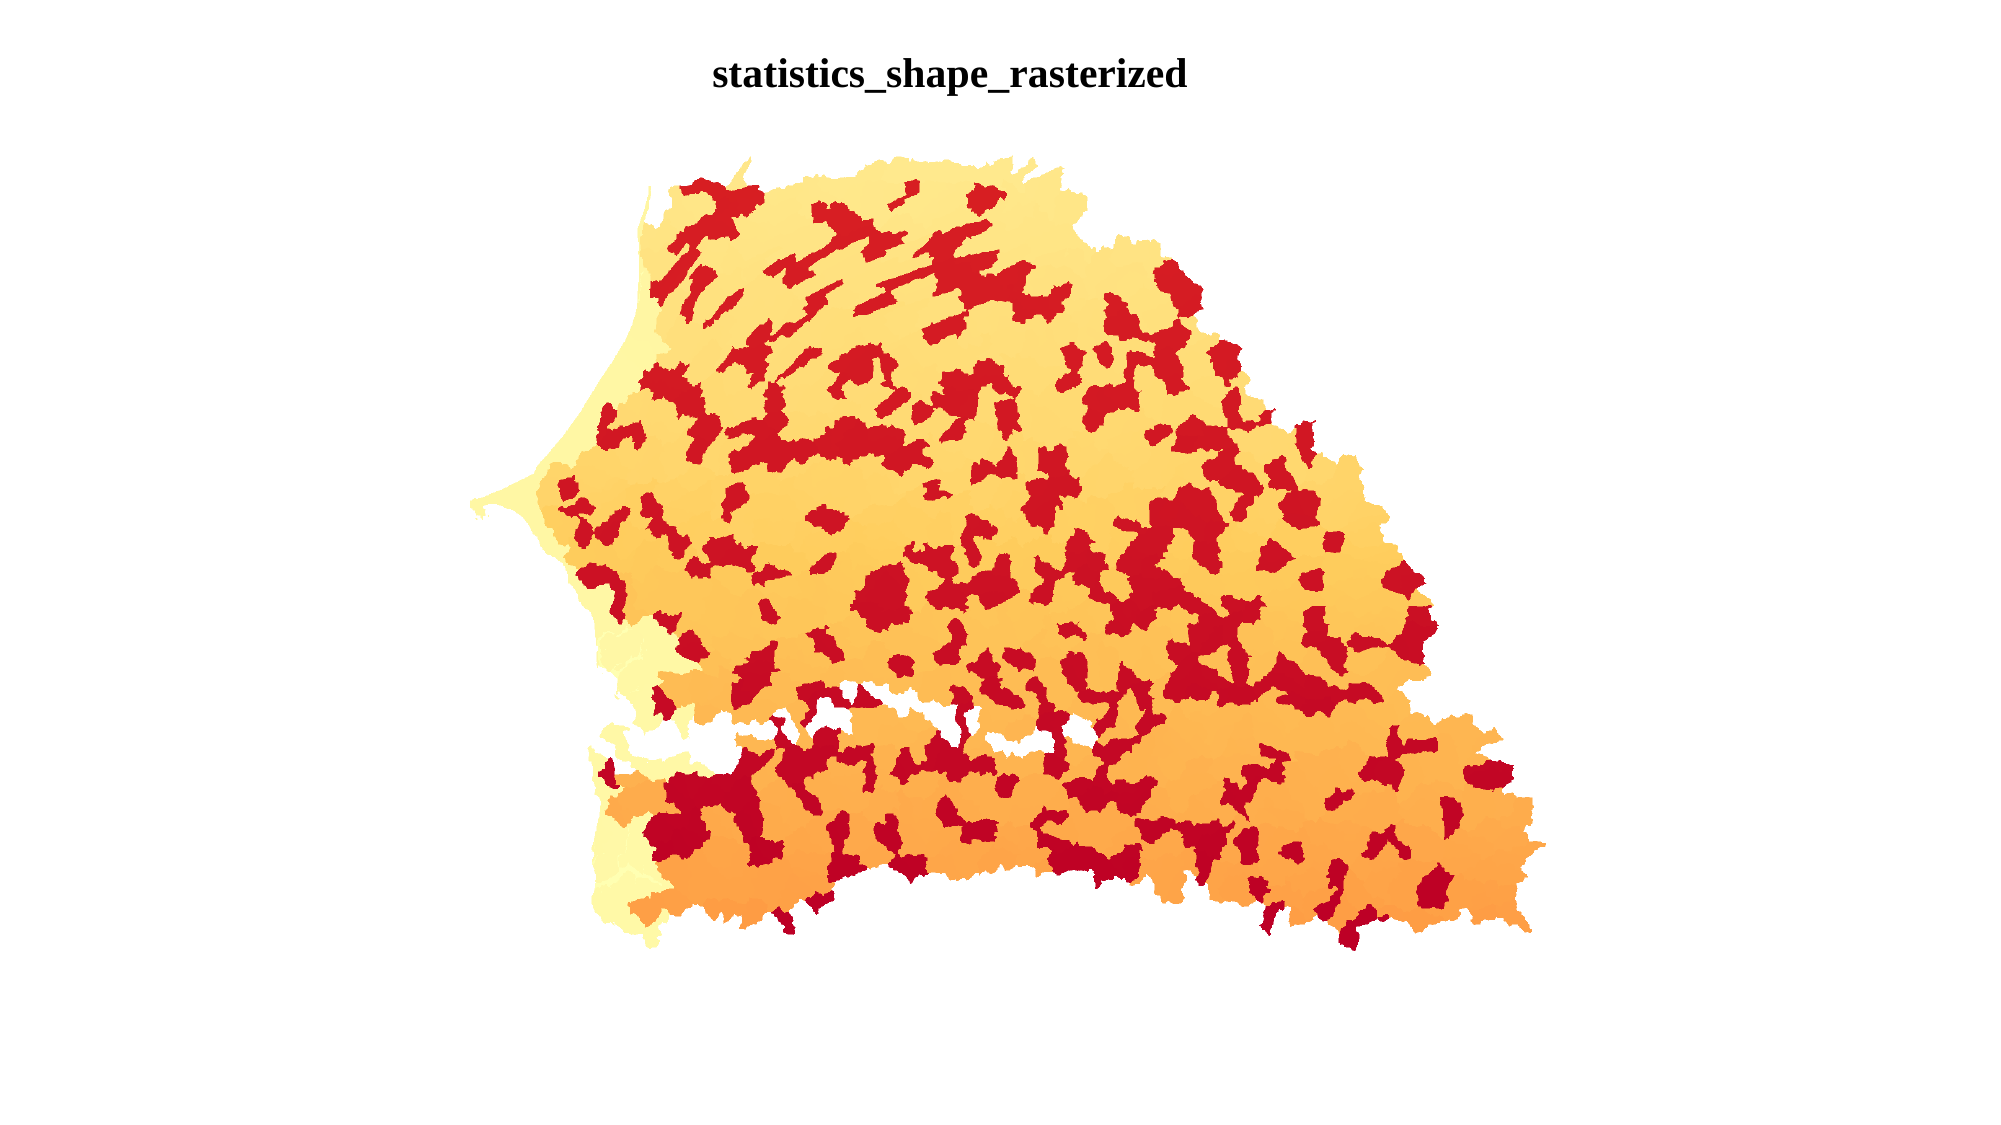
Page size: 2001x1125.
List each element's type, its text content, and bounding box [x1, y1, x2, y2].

picture [470, 118, 1558, 1007]
text_box statistics_shape_rasterized [685, 38, 1215, 103]
